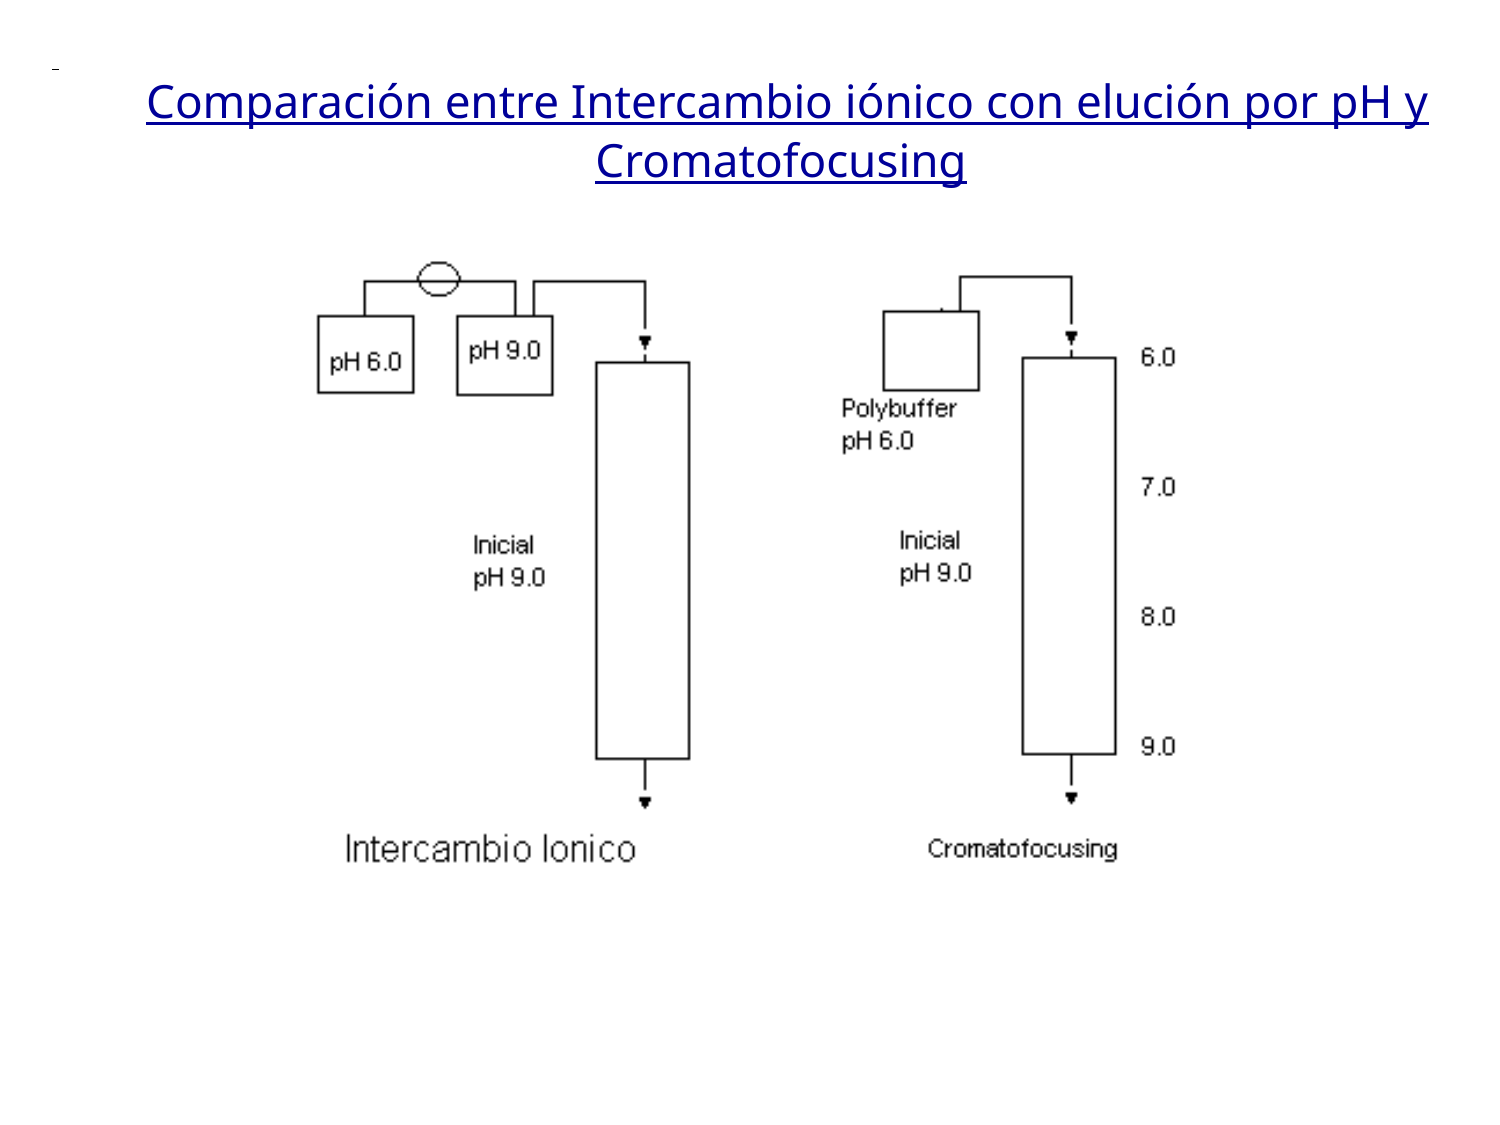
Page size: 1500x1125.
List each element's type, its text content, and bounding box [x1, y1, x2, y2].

text_box Comparación entre Intercambio iónico con elución por pH y Cromatofocusing [37, 0, 1500, 195]
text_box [297, 223, 1203, 902]
